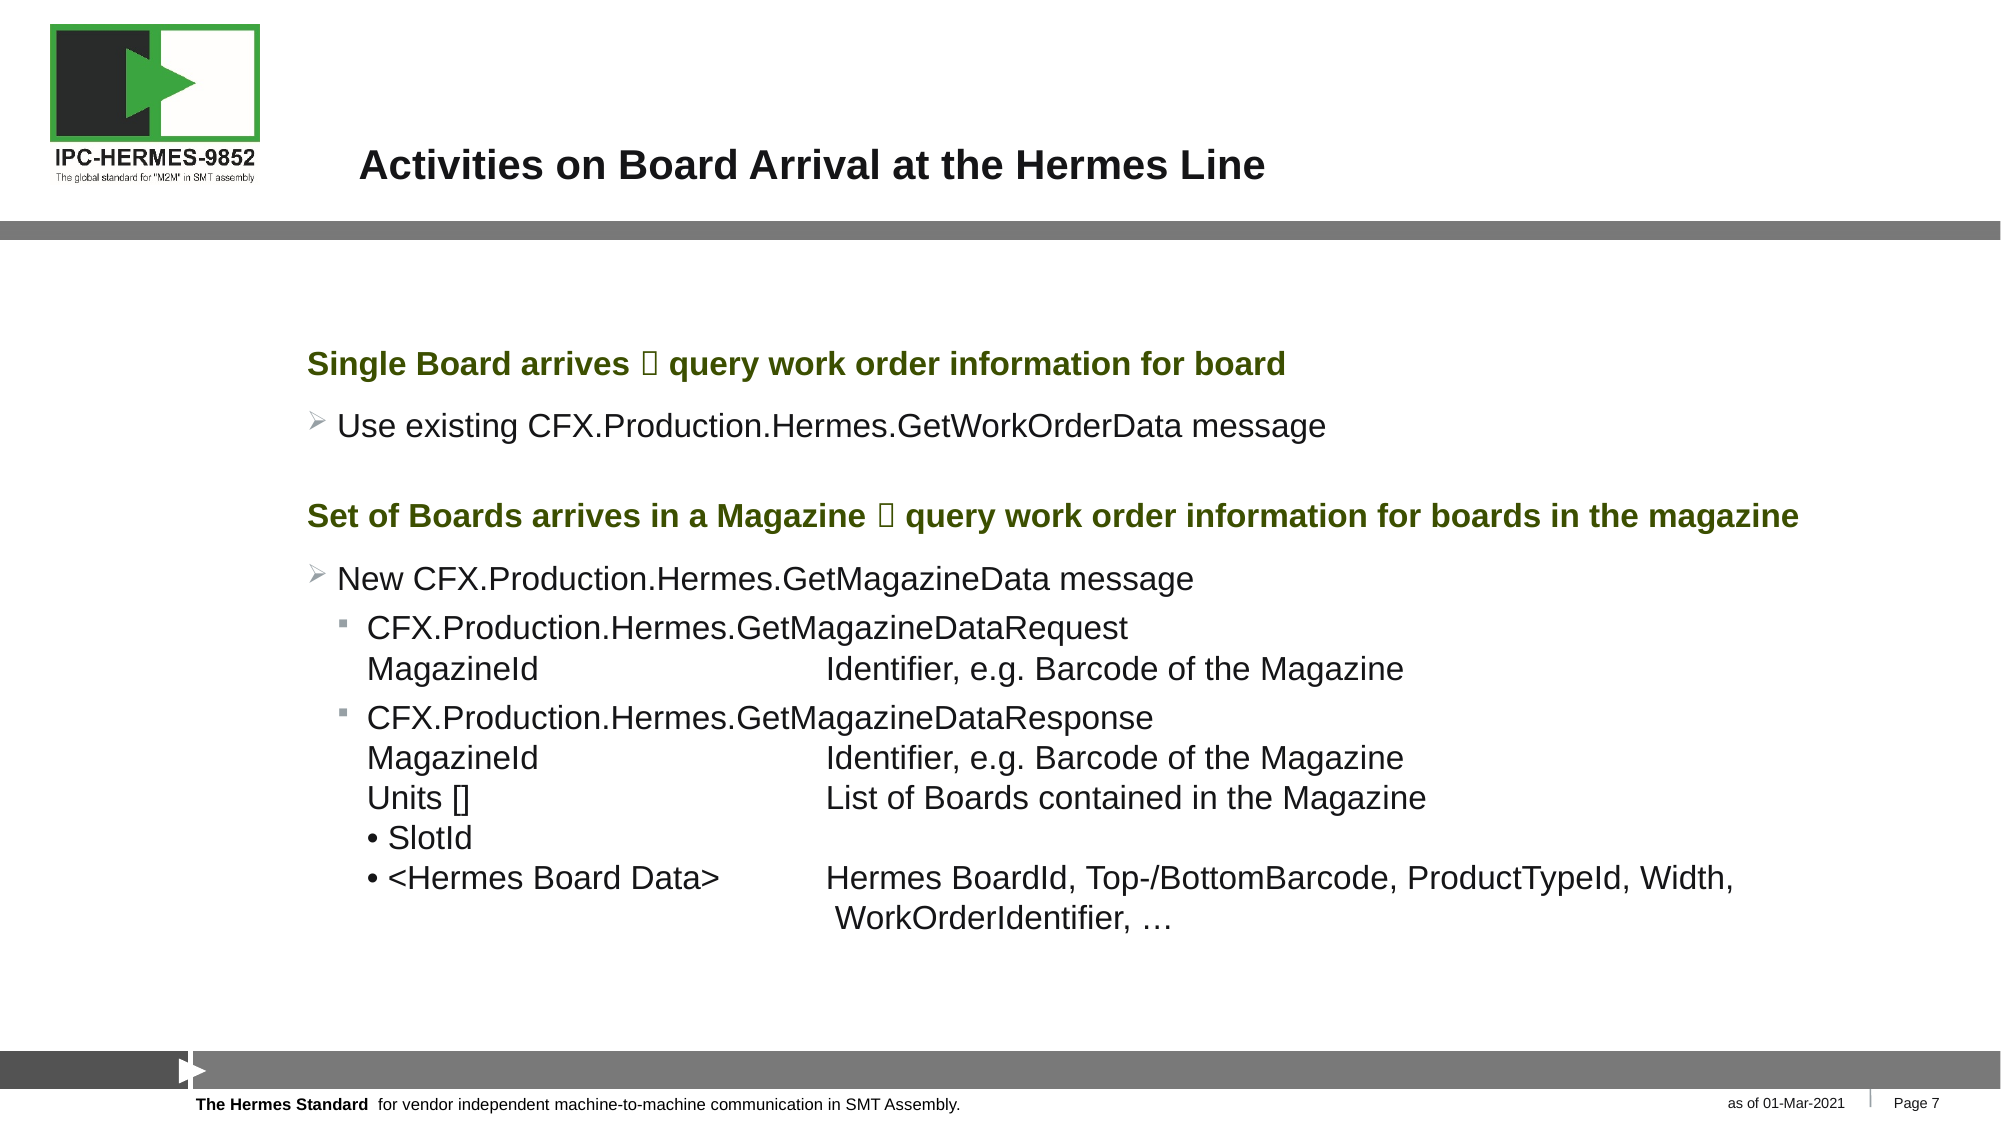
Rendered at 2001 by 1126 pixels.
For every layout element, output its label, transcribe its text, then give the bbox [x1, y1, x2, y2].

picture [50, 24, 260, 185]
title Activities on Board Arrival at the Hermes Line [287, 69, 1997, 257]
list Single Board arrives  query work order information for board Use existing CFX.Production.Hermes.GetWorkOrderData message Set of Boards arrives in a Magazine  query work order information for boards in the magazine New CFX.Production.Hermes.GetMagazineData message CFX.Production.Hermes.GetMagazineDataRequest MagazineId Identifier, e.g. Barcode of the Magazine CFX.Production.Hermes.GetMagazineDataResponse MagazineId Identifier, e.g. Barcode of the Magazine Units [] List of Boards contained in the Magazine • SlotId • <Hermes Board Data> Hermes BoardId, Top-/BottomBarcode, ProductTypeId, Width, WorkOrderIdentifier, … [307, 342, 1946, 1051]
slide_number Page 7 [1879, 1086, 1982, 1119]
slide_number as of 01-Mar-2021 [1649, 1086, 1861, 1119]
